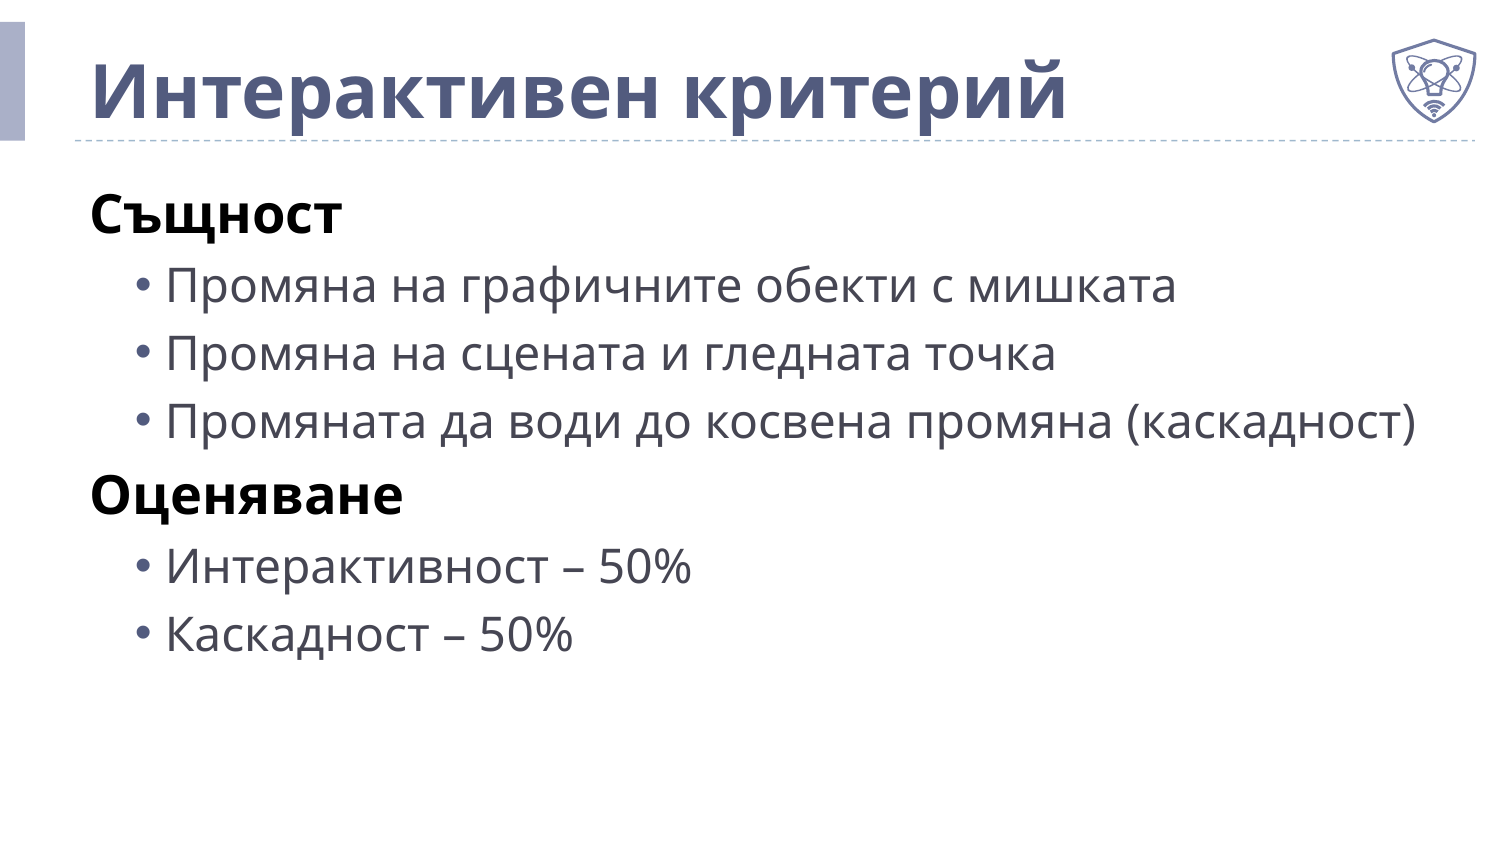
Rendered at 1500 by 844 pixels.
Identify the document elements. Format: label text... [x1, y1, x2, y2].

title Интерактивен критерий [75, 18, 1475, 141]
list Същност Промяна на графичните обекти с мишката Промяна на сцената и гледната точка Промяната да води до косвена промяна (каскадност) Оценяване Интерактивност – 50% Каскадност – 50% [75, 171, 1475, 835]
